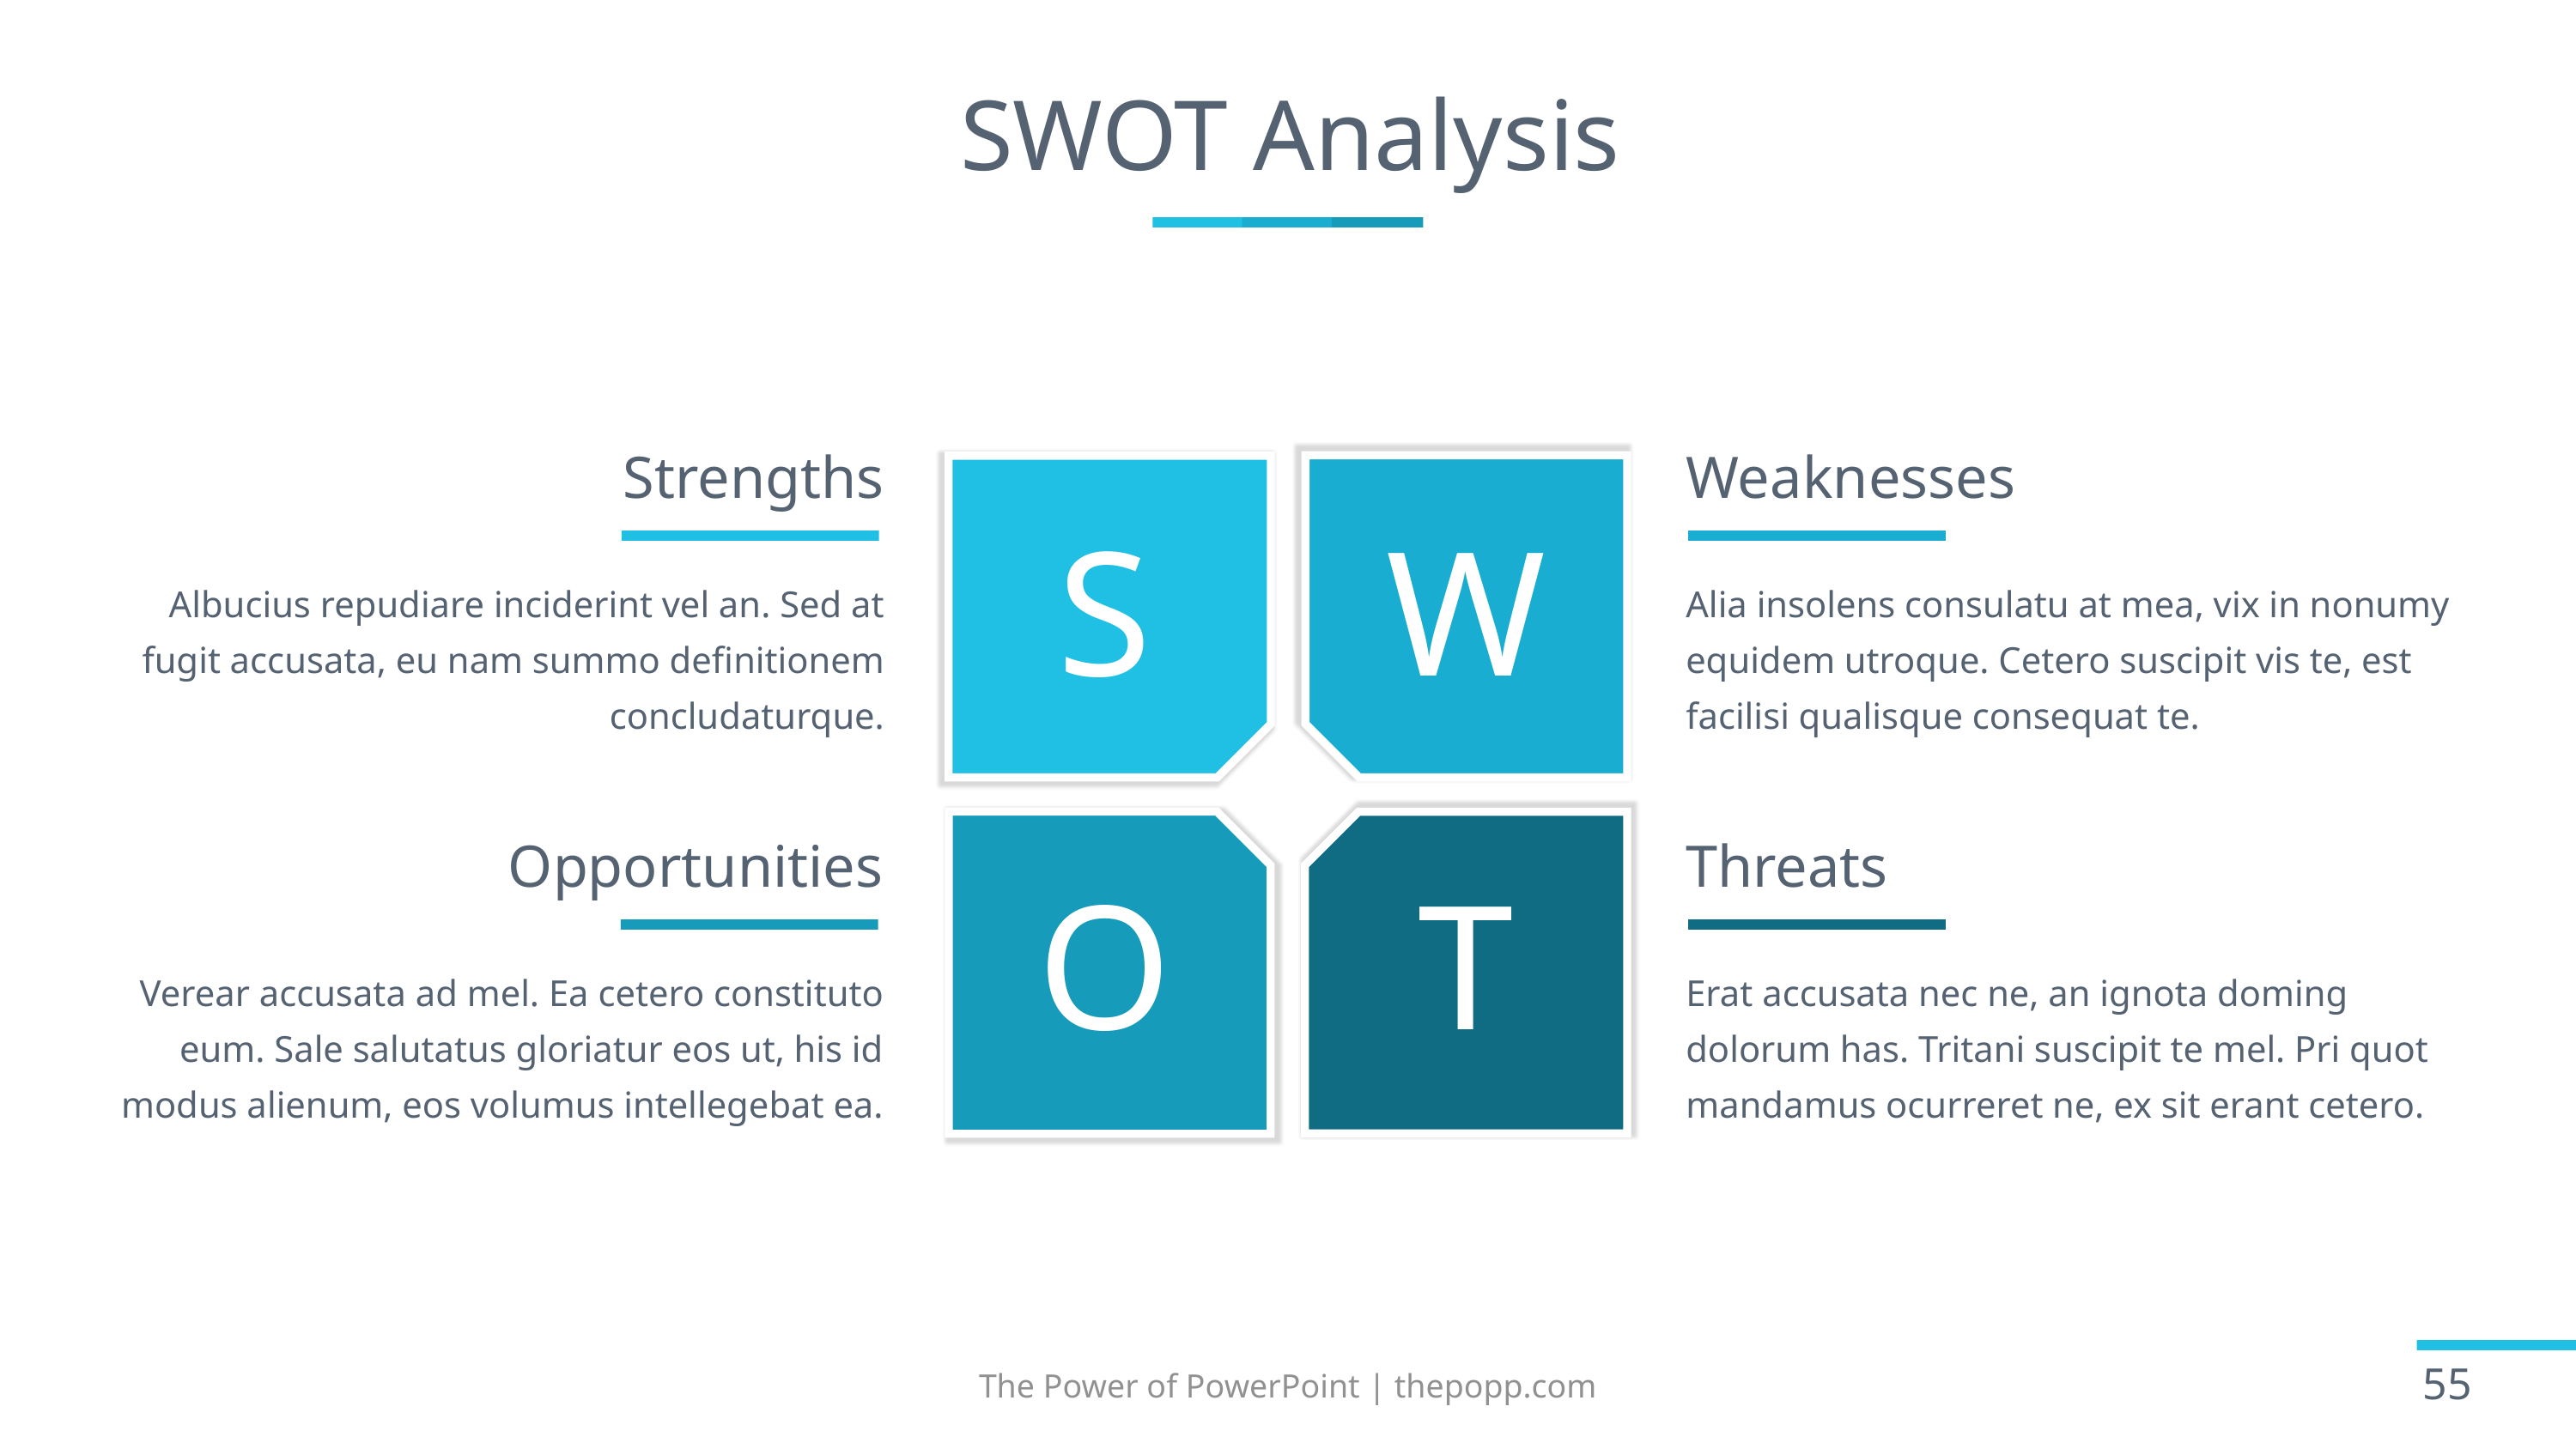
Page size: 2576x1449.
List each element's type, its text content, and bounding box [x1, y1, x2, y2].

footer The Power of PowerPoint | thepopp.com [853, 1349, 1723, 1427]
list S [989, 487, 1219, 728]
list T [1351, 840, 1582, 1081]
list Albucius repudiare inciderint vel an. Sed at fugit accusata, eu nam summo definitionem concludaturque. [76, 562, 898, 767]
list Verear accusata ad mel. Ea cetero constituto eum. Sale salutatus gloriatur eos ut, his id modus alienum, eos volumus intellegebat ea. [76, 950, 896, 1156]
list Weaknesses [1673, 422, 2494, 529]
list Strengths [76, 422, 898, 529]
list Threats [1673, 811, 2494, 918]
list Erat accusata nec ne, an ignota doming dolorum has. Tritani suscipit te mel. Pri quot mandamus ocurreret ne, ex sit erant cetero. [1673, 950, 2494, 1156]
list W [1351, 487, 1582, 728]
list O [989, 840, 1219, 1081]
slide_number 55 [2409, 1351, 2576, 1421]
list Opportunities [76, 811, 896, 918]
list Alia insolens consulatu at mea, vix in nonumy equidem utroque. Cetero suscipit vis te, est facilisi qualisque consequat te. [1673, 562, 2494, 767]
title SWOT Analysis [69, 49, 2512, 230]
